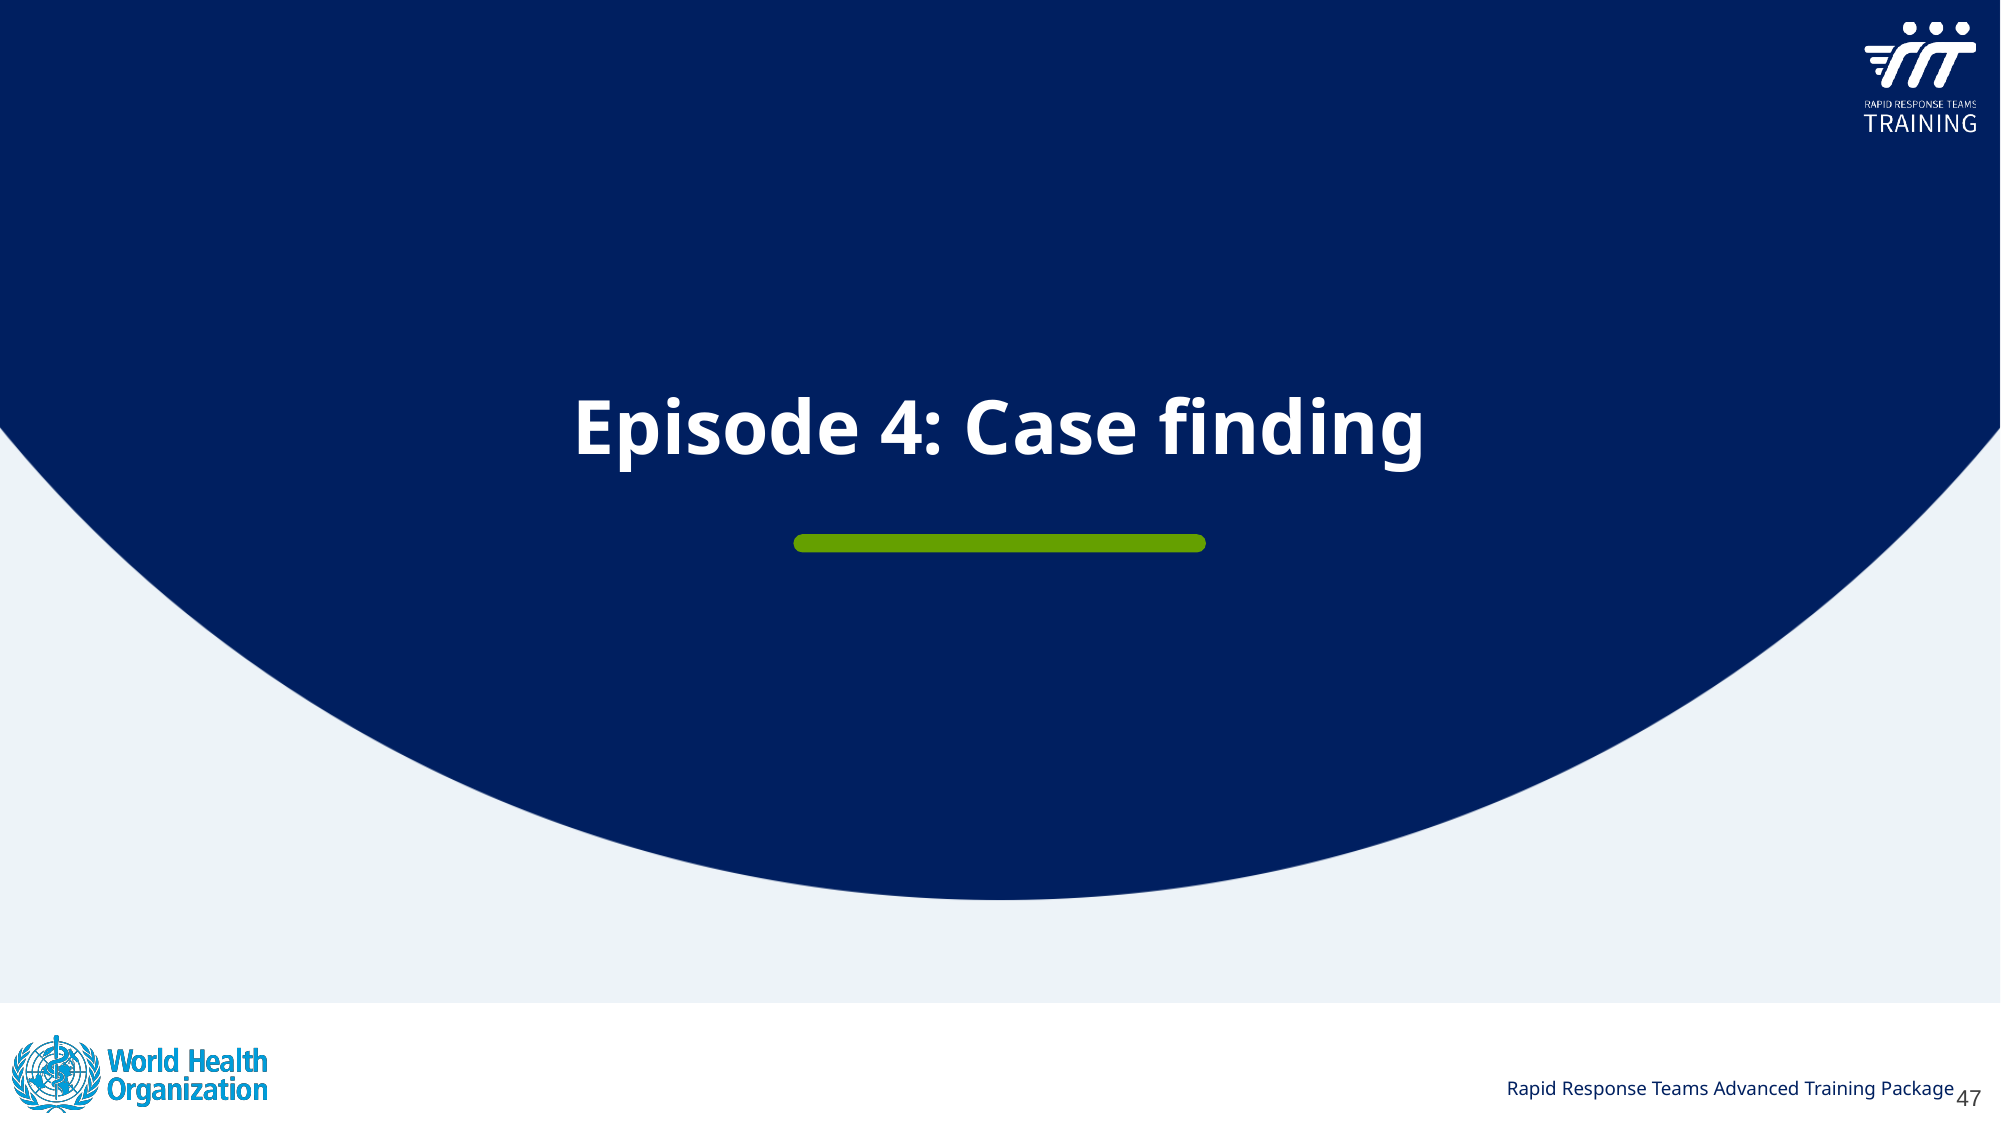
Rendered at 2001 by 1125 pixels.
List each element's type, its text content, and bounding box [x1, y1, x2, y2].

picture [22, 1062, 26, 1077]
list Episode 4: Case finding [68, 276, 1932, 585]
picture [0, 0, 2001, 1003]
picture [46, 1056, 54, 1062]
picture [71, 1053, 90, 1091]
picture [50, 1108, 62, 1113]
picture [12, 1083, 48, 1113]
picture [12, 1035, 54, 1068]
picture [24, 1054, 36, 1087]
picture [36, 1088, 78, 1105]
picture [59, 1035, 267, 1113]
picture [40, 1062, 47, 1070]
picture [30, 1083, 37, 1091]
picture [34, 1054, 43, 1078]
